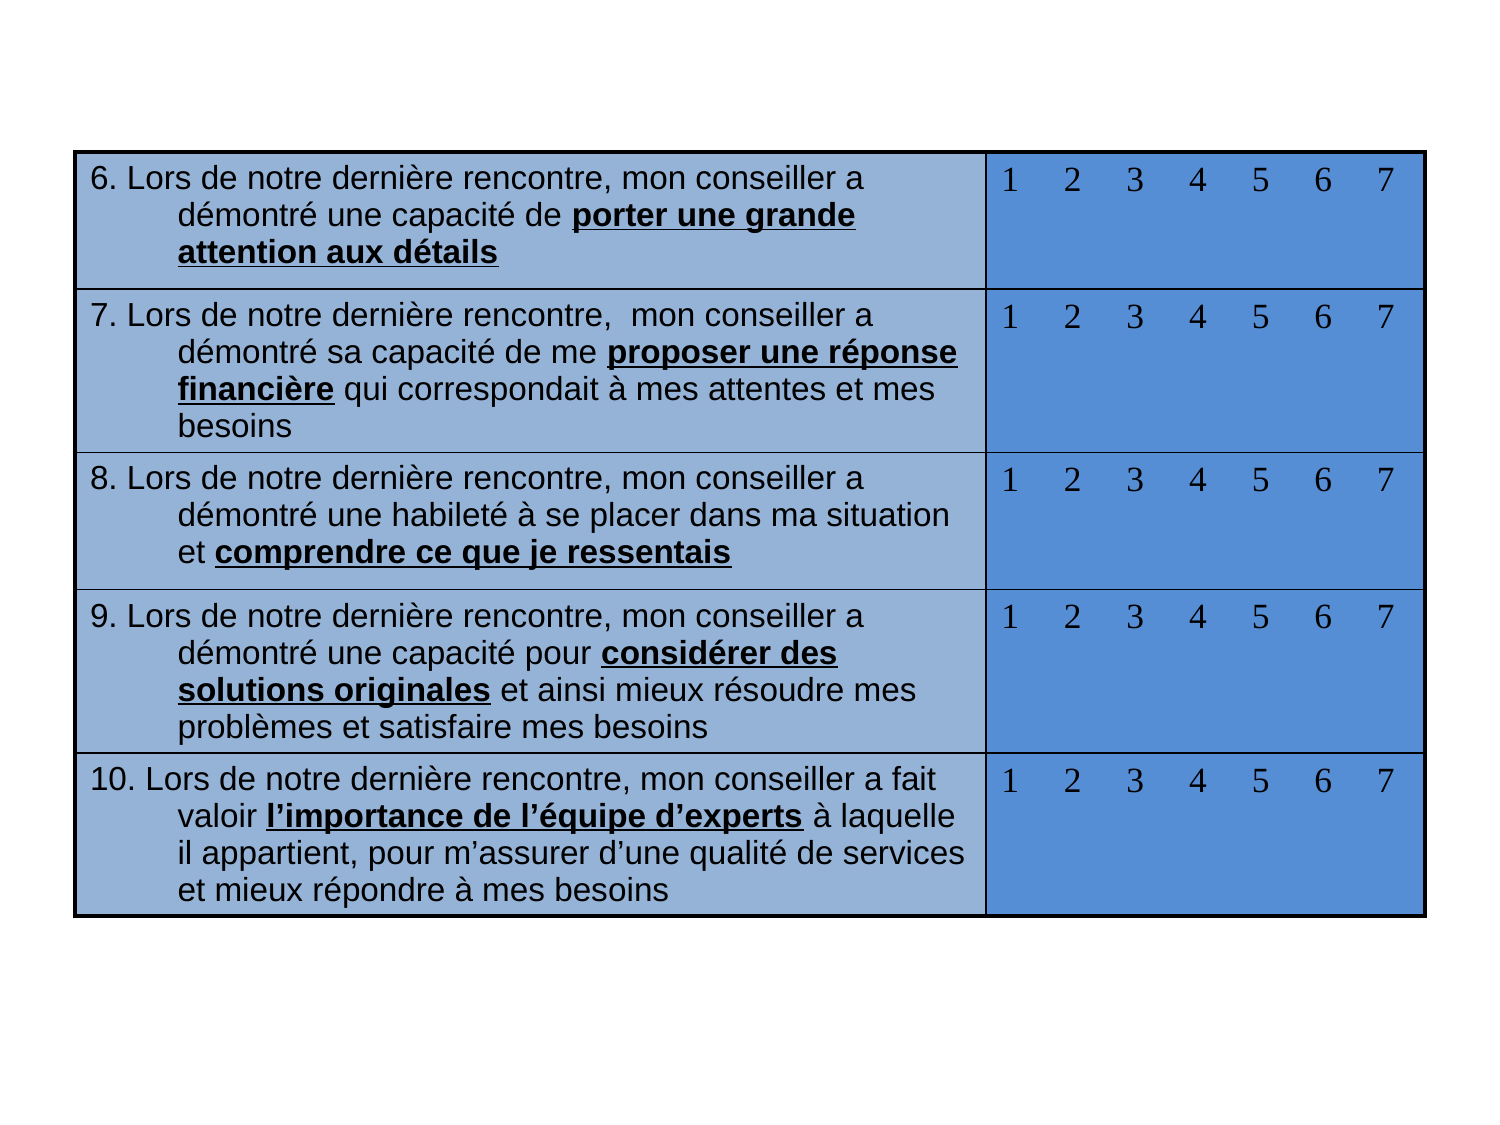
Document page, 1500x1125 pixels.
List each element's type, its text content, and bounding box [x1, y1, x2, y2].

table_header 6. Lors de notre dernière rencontre, mon conseiller a démontré une capacité de porter une grande attention aux détails [77, 154, 985, 288]
table_cell 10. Lors de notre dernière rencontre, mon conseiller a fait valoir l’importance de l’équipe d’experts à laquelle il appartient, pour m’assurer d’une qualité de services et mieux répondre à mes besoins [77, 754, 985, 914]
table_header 1 2 3 4 5 6 7 [987, 154, 1423, 288]
table_cell 1 2 3 4 5 6 7 [987, 453, 1423, 589]
table_cell 1 2 3 4 5 6 7 [987, 290, 1423, 452]
table_cell 1 2 3 4 5 6 7 [987, 754, 1423, 914]
table_cell 8. Lors de notre dernière rencontre, mon conseiller a démontré une habileté à se placer dans ma situation et comprendre ce que je ressentais [77, 453, 985, 589]
table_cell 7. Lors de notre dernière rencontre, mon conseiller a démontré sa capacité de me proposer une réponse financière qui correspondait à mes attentes et mes besoins [77, 290, 985, 452]
table_cell 1 2 3 4 5 6 7 [987, 590, 1423, 752]
table_cell 9. Lors de notre dernière rencontre, mon conseiller a démontré une capacité pour considérer des solutions originales et ainsi mieux résoudre mes problèmes et satisfaire mes besoins [77, 590, 985, 752]
